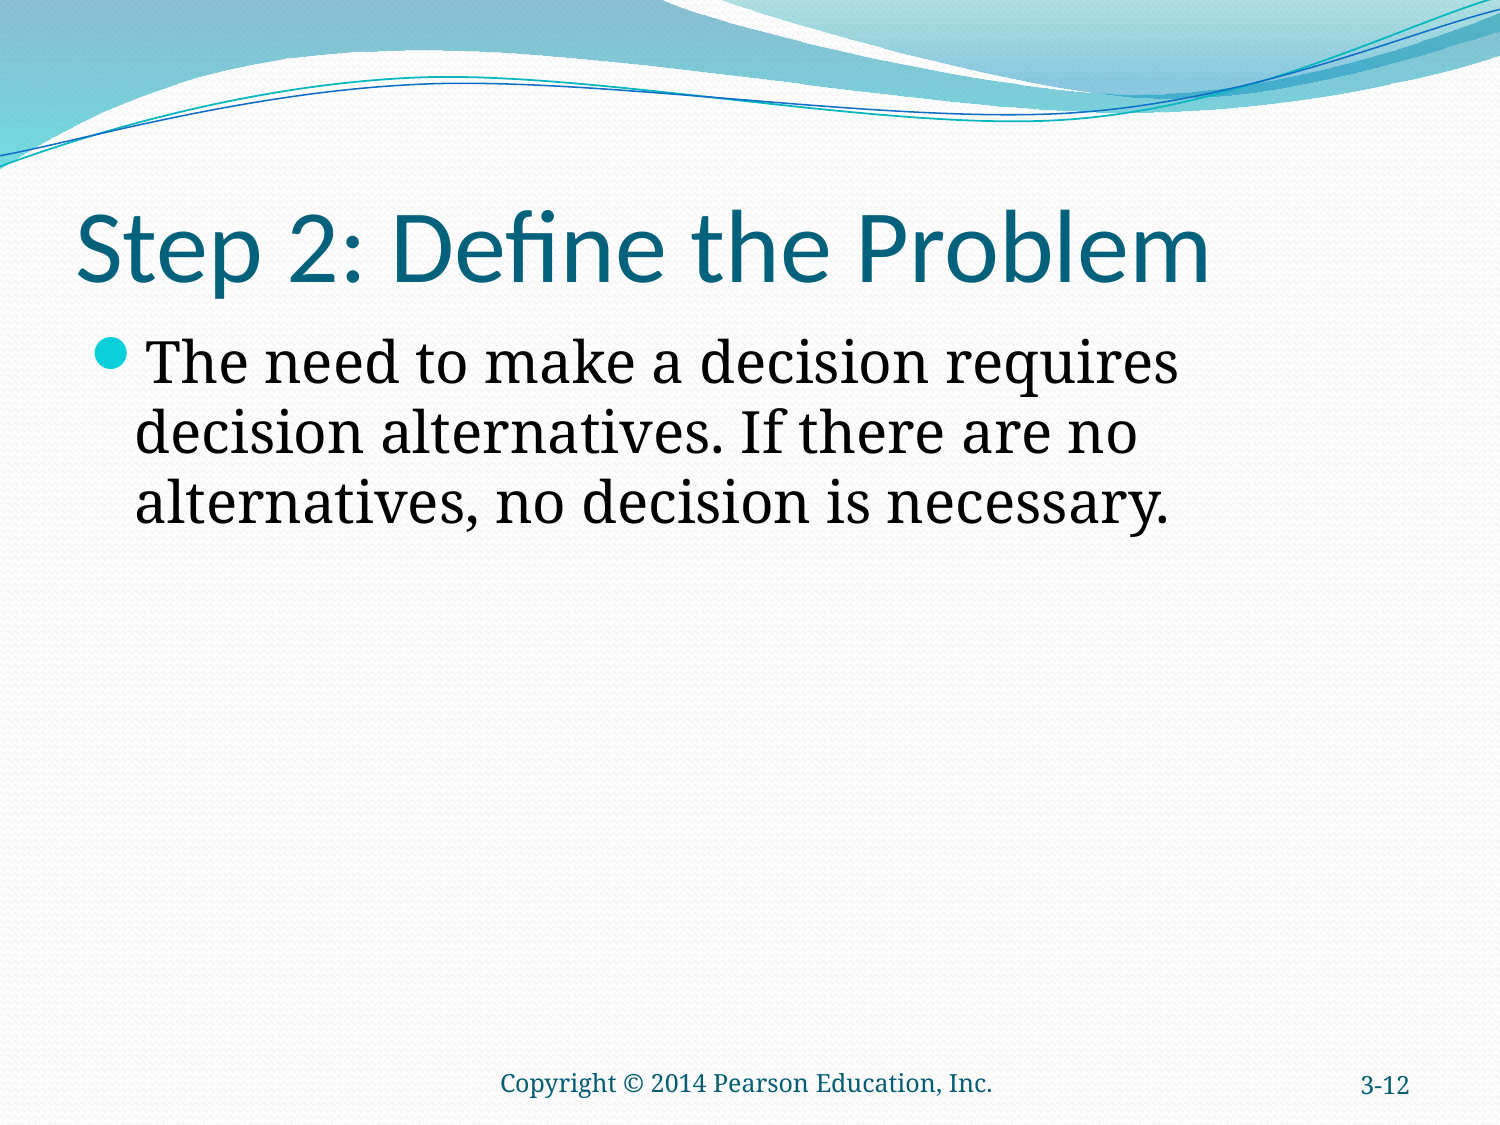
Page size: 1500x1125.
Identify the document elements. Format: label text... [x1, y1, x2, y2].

title Step 2: Define the Problem [74, 115, 1426, 304]
list The need to make a decision requires decision alternatives. If there are no alternatives, no decision is necessary. [74, 317, 1426, 1038]
